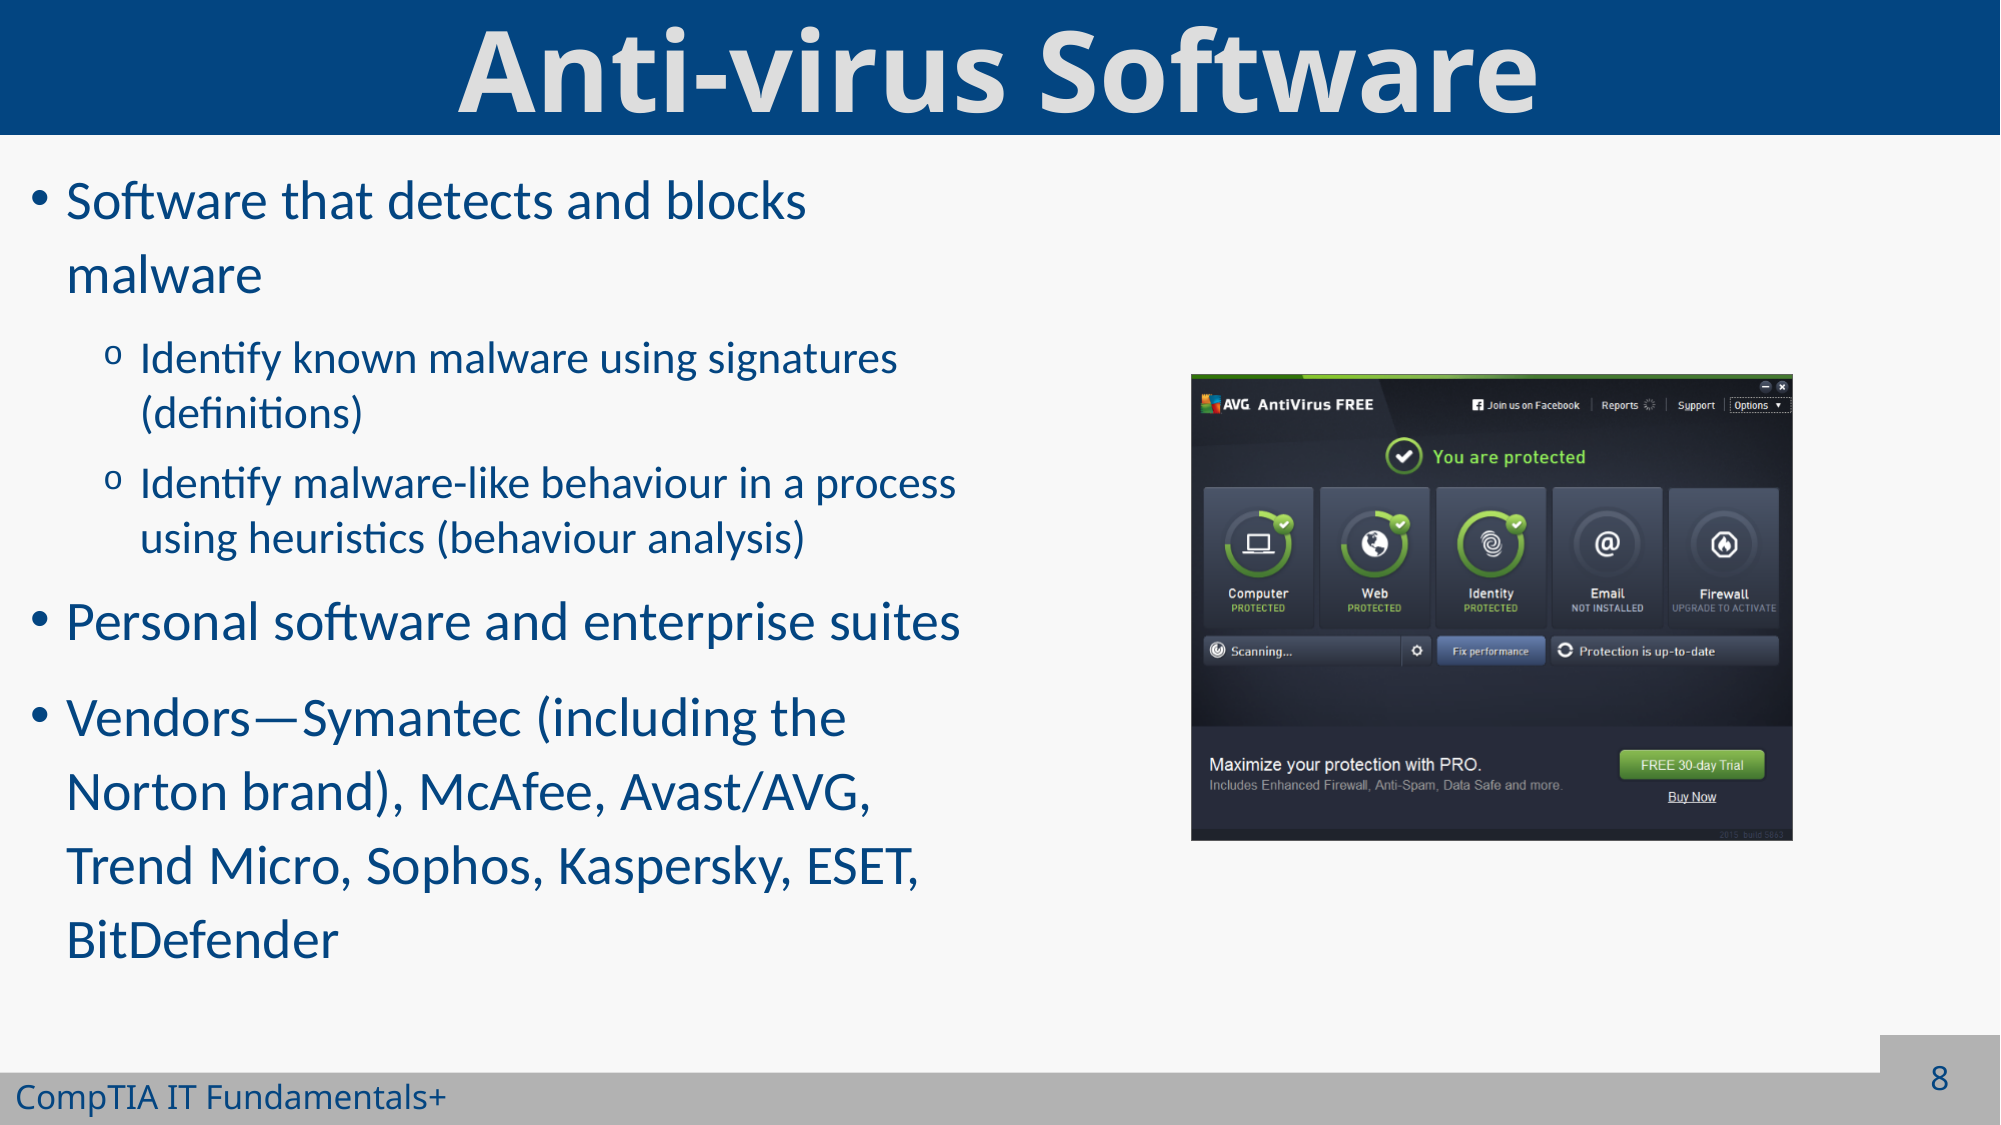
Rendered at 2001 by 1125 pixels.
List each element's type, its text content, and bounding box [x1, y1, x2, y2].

title Anti-virus Software [0, 0, 2000, 135]
slide_number 8 [1880, 1035, 2000, 1125]
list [1191, 374, 1793, 841]
footer CompTIA IT Fundamentals+ [0, 1072, 1880, 1125]
list Software that detects and blocks malware Identify known malware using signatures (definitions) Identify malware-like behaviour in a process using heuristics (behaviour analysis) Personal software and enterprise suites Vendors—Symantec (including the Norton brand), McAfee, Avast/AVG, Trend Micro, Sophos, Kaspersky, ESET, BitDefender [15, 149, 990, 1065]
